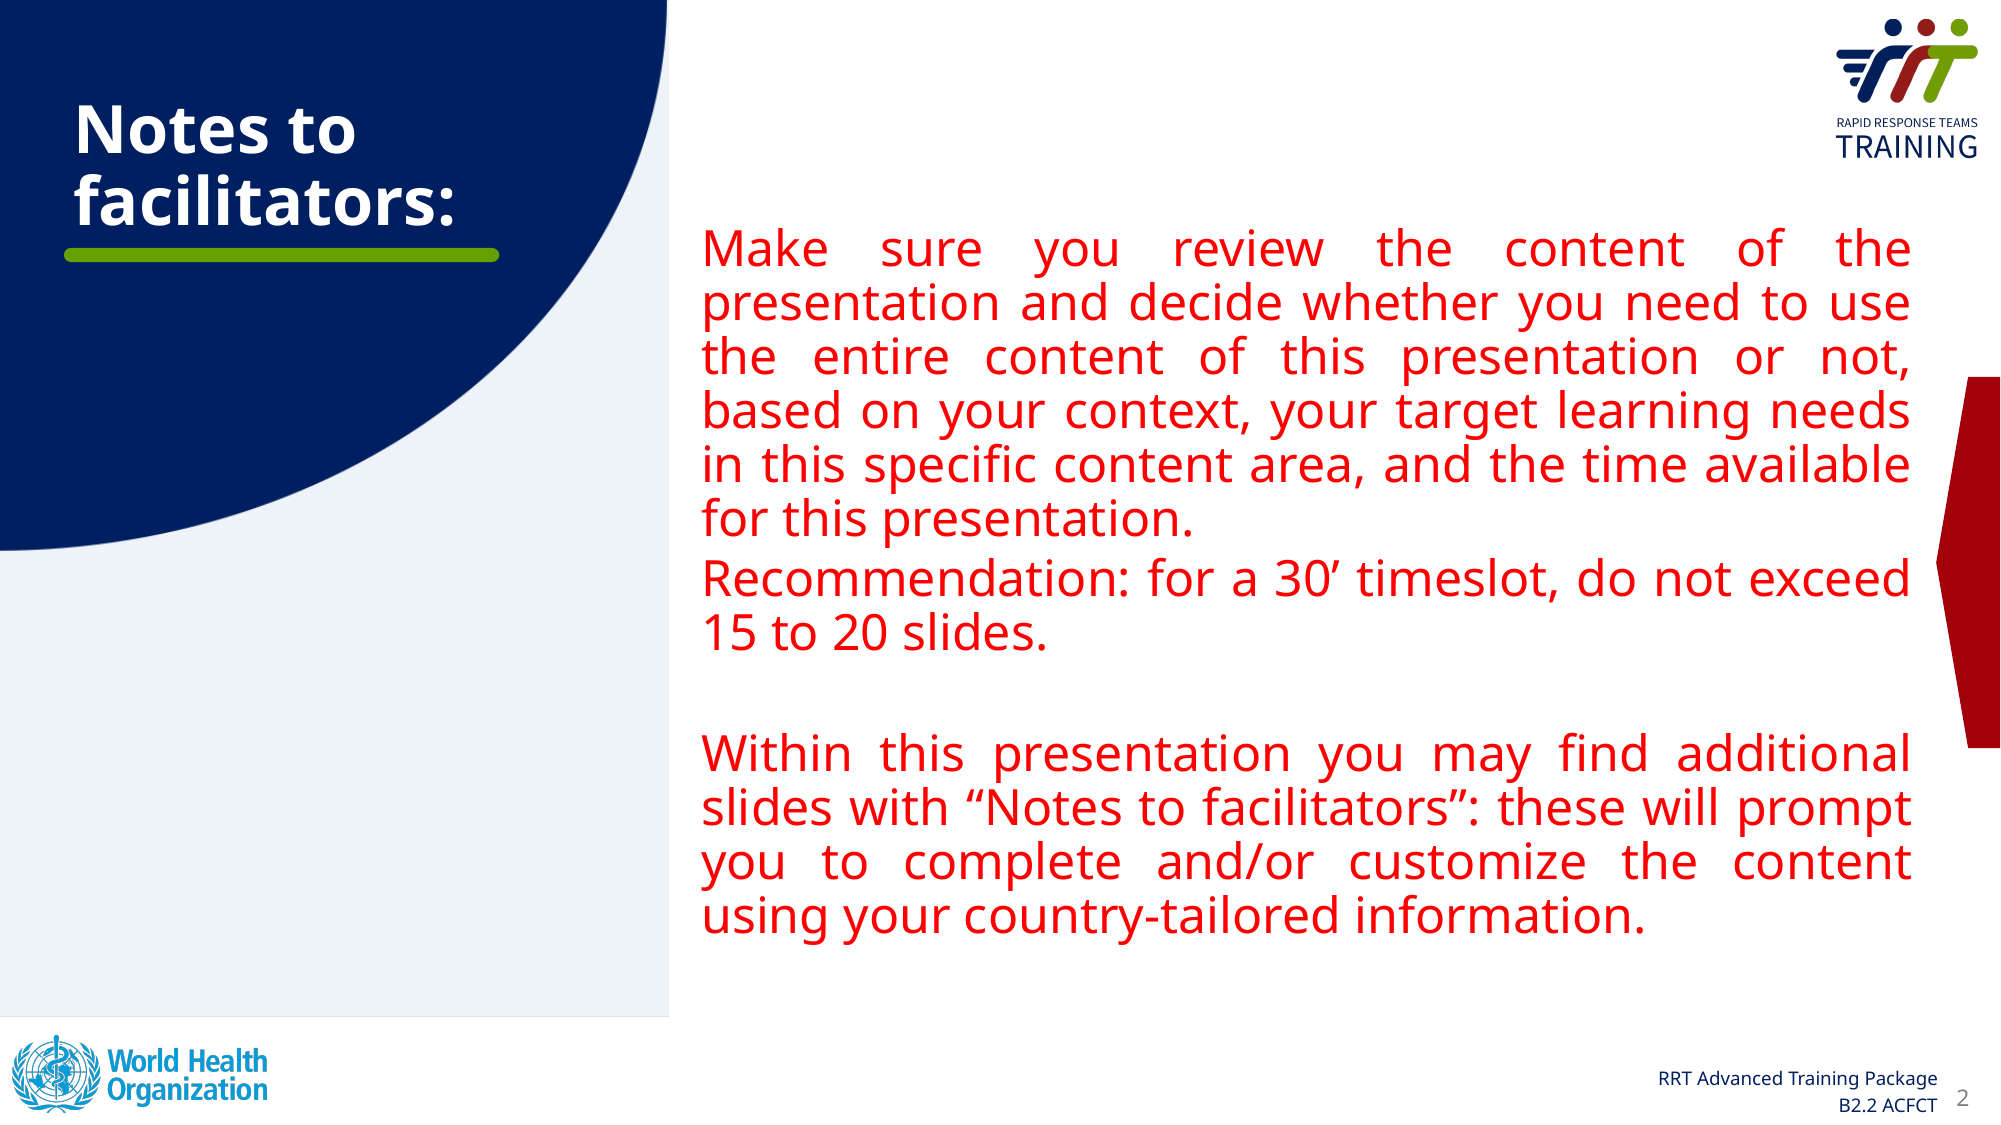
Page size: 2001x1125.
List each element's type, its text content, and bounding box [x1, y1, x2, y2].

picture [12, 1083, 48, 1113]
picture [0, 0, 669, 1018]
picture [1835, 19, 1978, 167]
title Notes to facilitators: [65, 77, 602, 259]
list Make sure you review the content of the presentation and decide whether you need to use the entire content of this presentation or not, based on your context, your target learning needs in this specific content area, and the time available for this presentation. Recommendation: for a 30’ timeslot, do not exceed 15 to 20 slides. Within this presentation you may find additional slides with “Notes to facilitators”: these will prompt you to complete and/or customize the content using your country-tailored information. [700, 222, 1914, 902]
picture [58, 1050, 64, 1058]
picture [12, 1035, 267, 1113]
